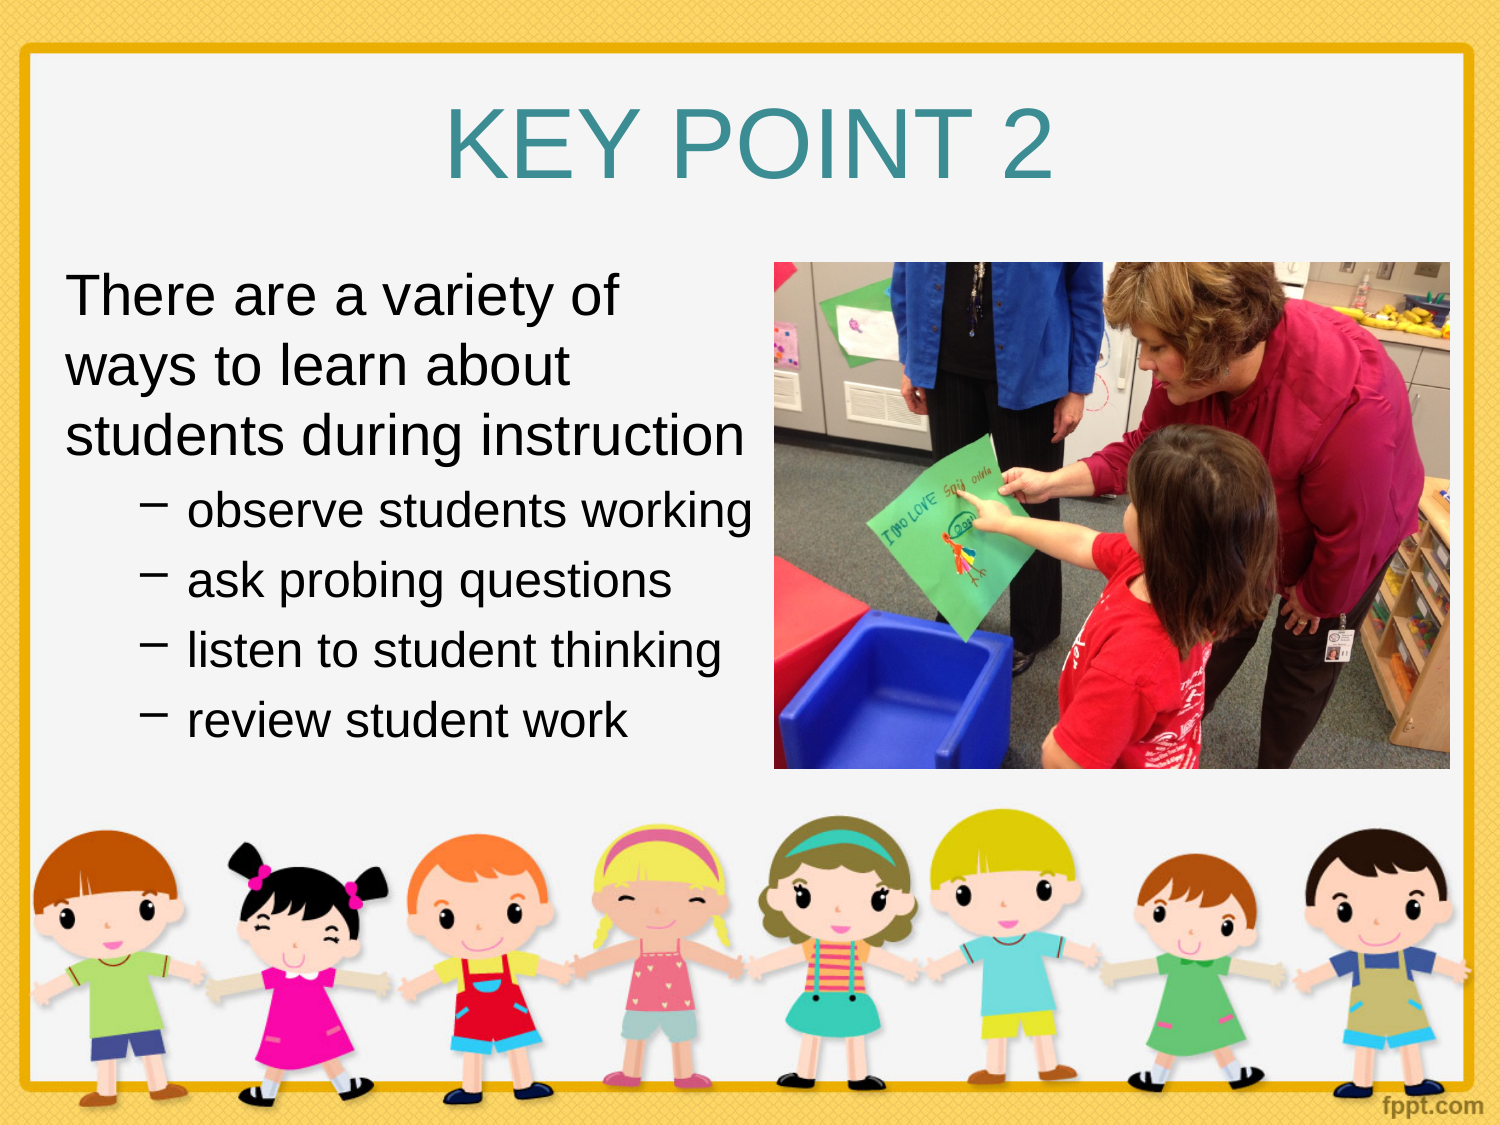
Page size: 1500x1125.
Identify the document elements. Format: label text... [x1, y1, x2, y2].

list There are a variety of ways to learn about students during instruction observe students working ask probing questions listen to student thinking review student work [50, 249, 775, 1038]
title KEY POINT 2 [75, 45, 1425, 233]
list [774, 262, 1451, 769]
picture [0, 0, 1500, 1125]
